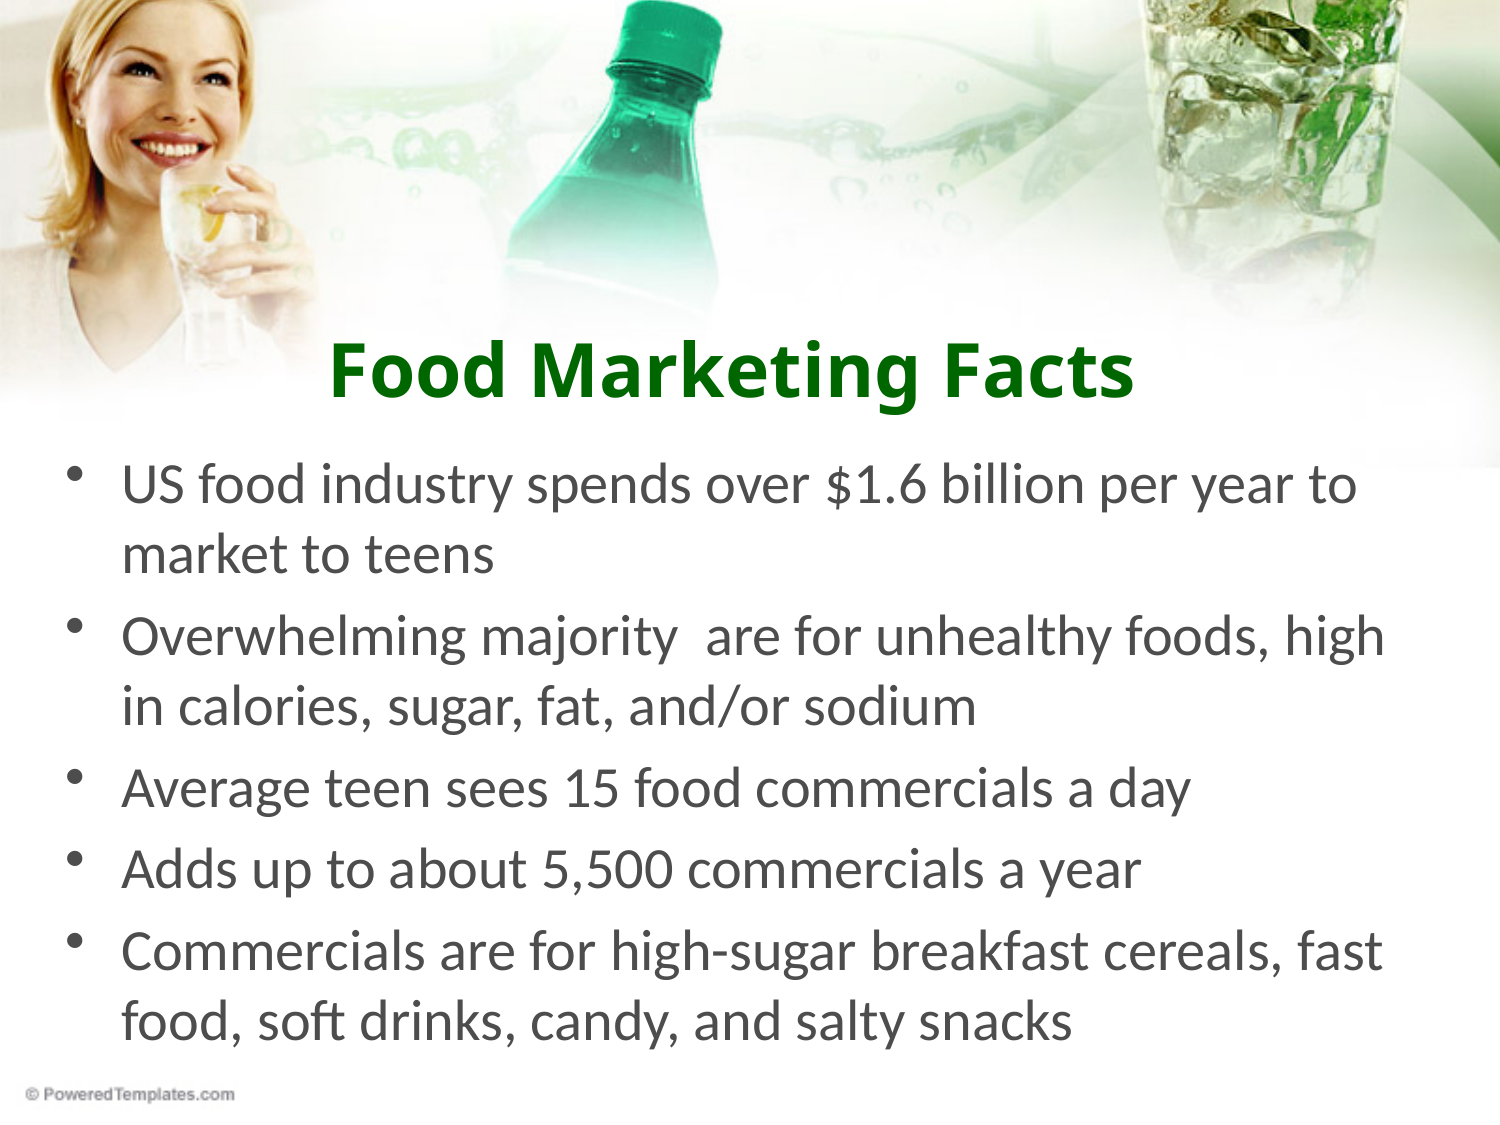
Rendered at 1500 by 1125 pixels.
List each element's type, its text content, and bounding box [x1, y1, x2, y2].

title Food Marketing Facts [194, 326, 1270, 410]
list US food industry spends over $1.6 billion per year to market to teens Overwhelming majority are for unhealthy foods, high in calories, sugar, fat, and/or sodium Average teen sees 15 food commercials a day Adds up to about 5,500 commercials a year Commercials are for high-sugar breakfast cereals, fast food, soft drinks, candy, and salty snacks [50, 438, 1450, 1088]
picture [0, 0, 1500, 1125]
